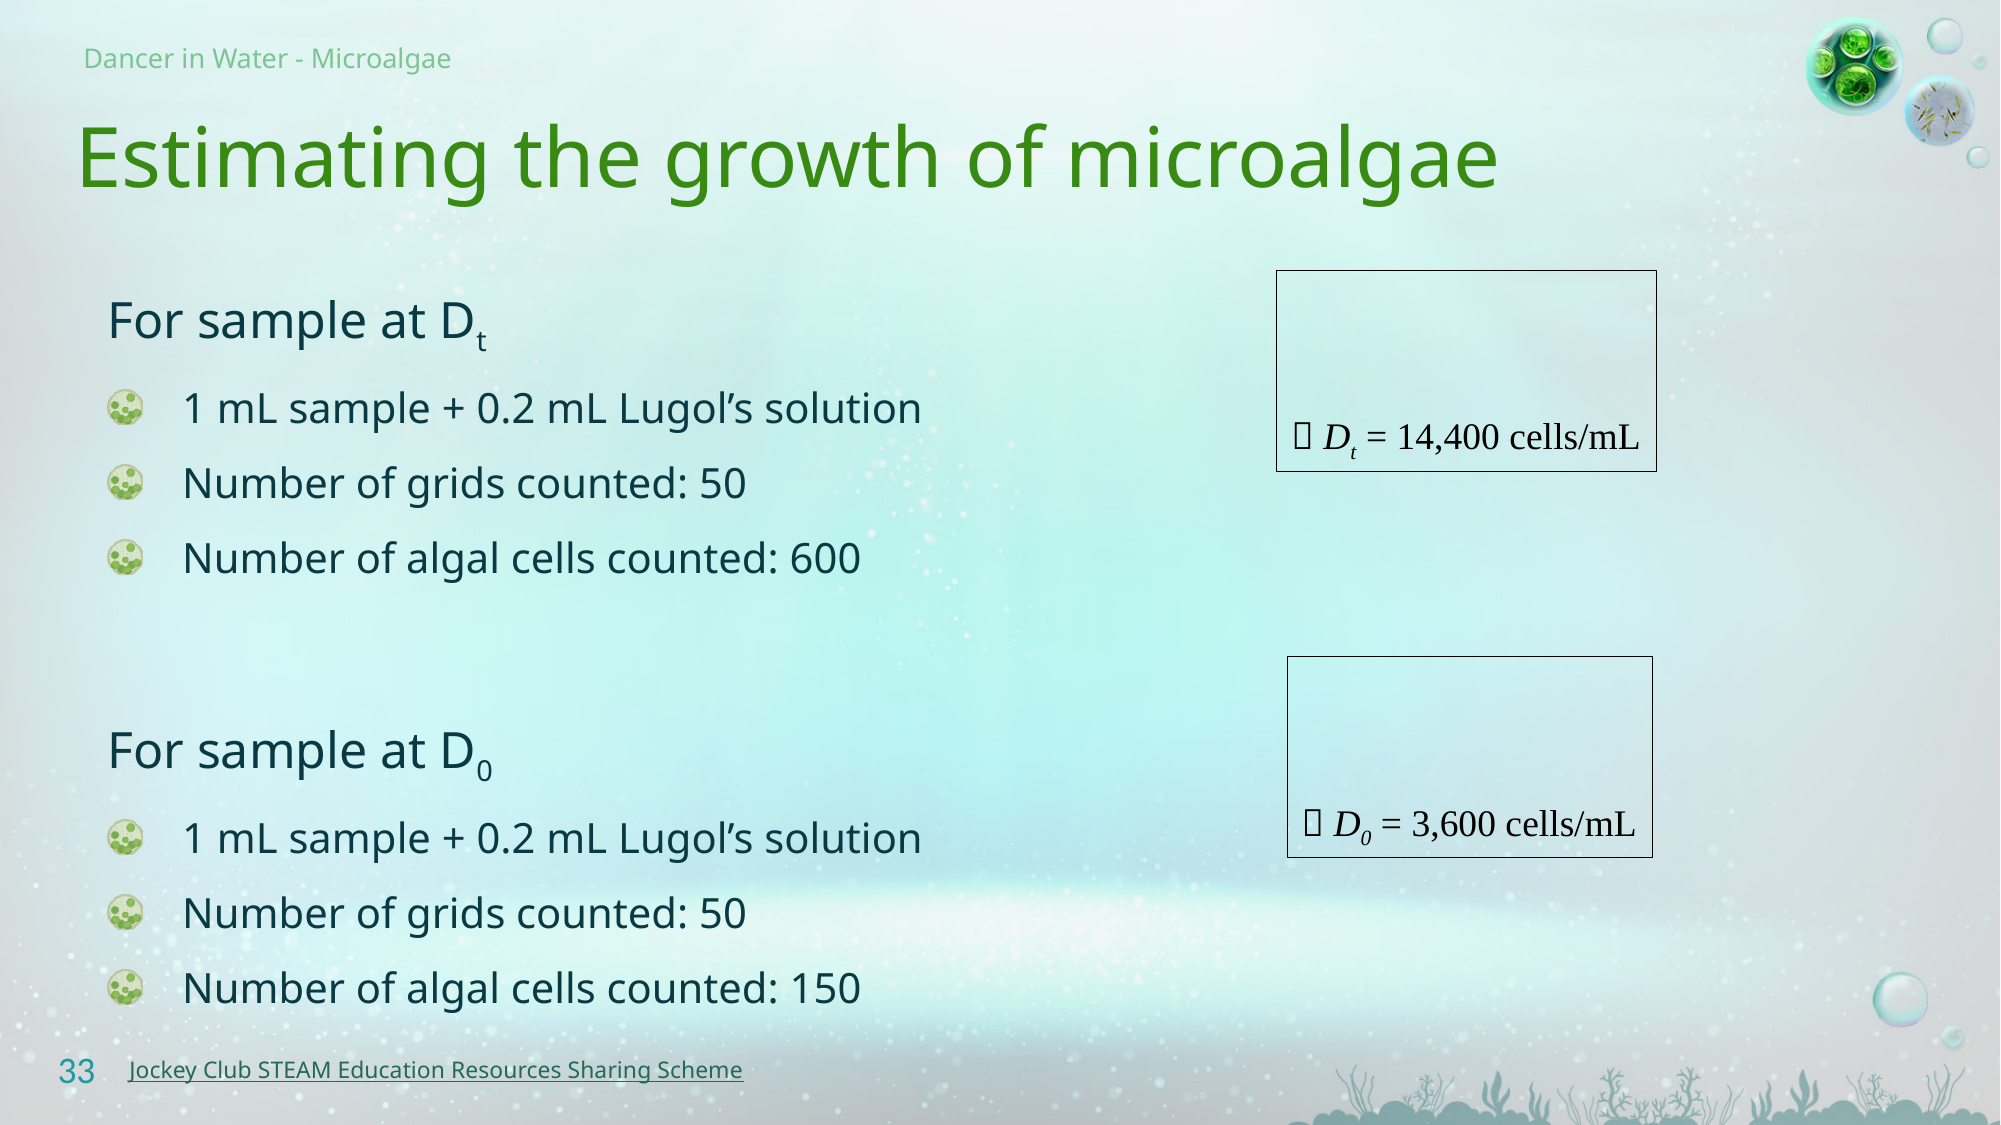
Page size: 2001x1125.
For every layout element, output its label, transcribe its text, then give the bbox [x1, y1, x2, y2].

list For sample at Dt 1 mL sample + 0.2 mL Lugol’s solution Number of grids counted: 50 Number of algal cells counted: 600 For sample at D0 1 mL sample + 0.2 mL Lugol’s solution Number of grids counted: 50 Number of algal cells counted: 150 [92, 247, 1893, 1006]
picture [0, 0, 2001, 1125]
slide_number 33 [35, 1038, 118, 1099]
title Estimating the growth of microalgae [61, 96, 1571, 229]
